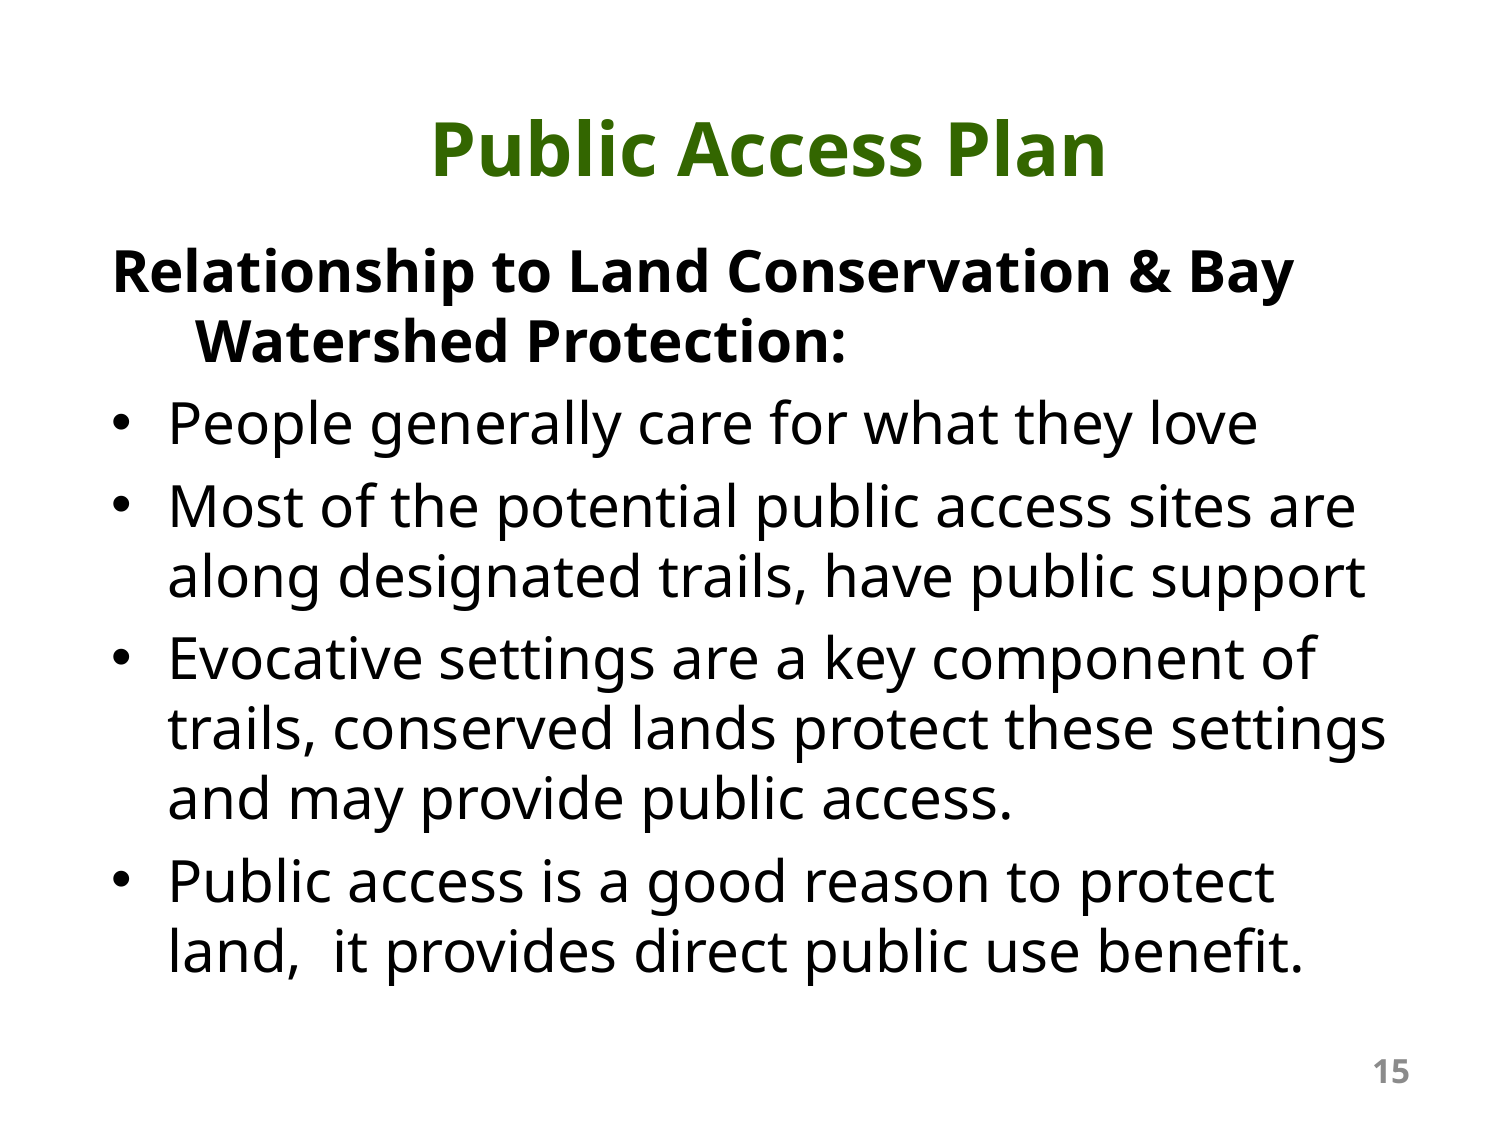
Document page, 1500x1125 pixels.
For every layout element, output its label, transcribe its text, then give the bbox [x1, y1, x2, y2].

text_box Relationship to Land Conservation & Bay Watershed Protection: People generally care for what they love Most of the potential public access sites are along designated trails, have public support Evocative settings are a key component of trails, conserved lands protect these settings and may provide public access. Public access is a good reason to protect land, it provides direct public use benefit. [96, 226, 1428, 1125]
text_box Public Access Plan [192, 94, 1347, 200]
